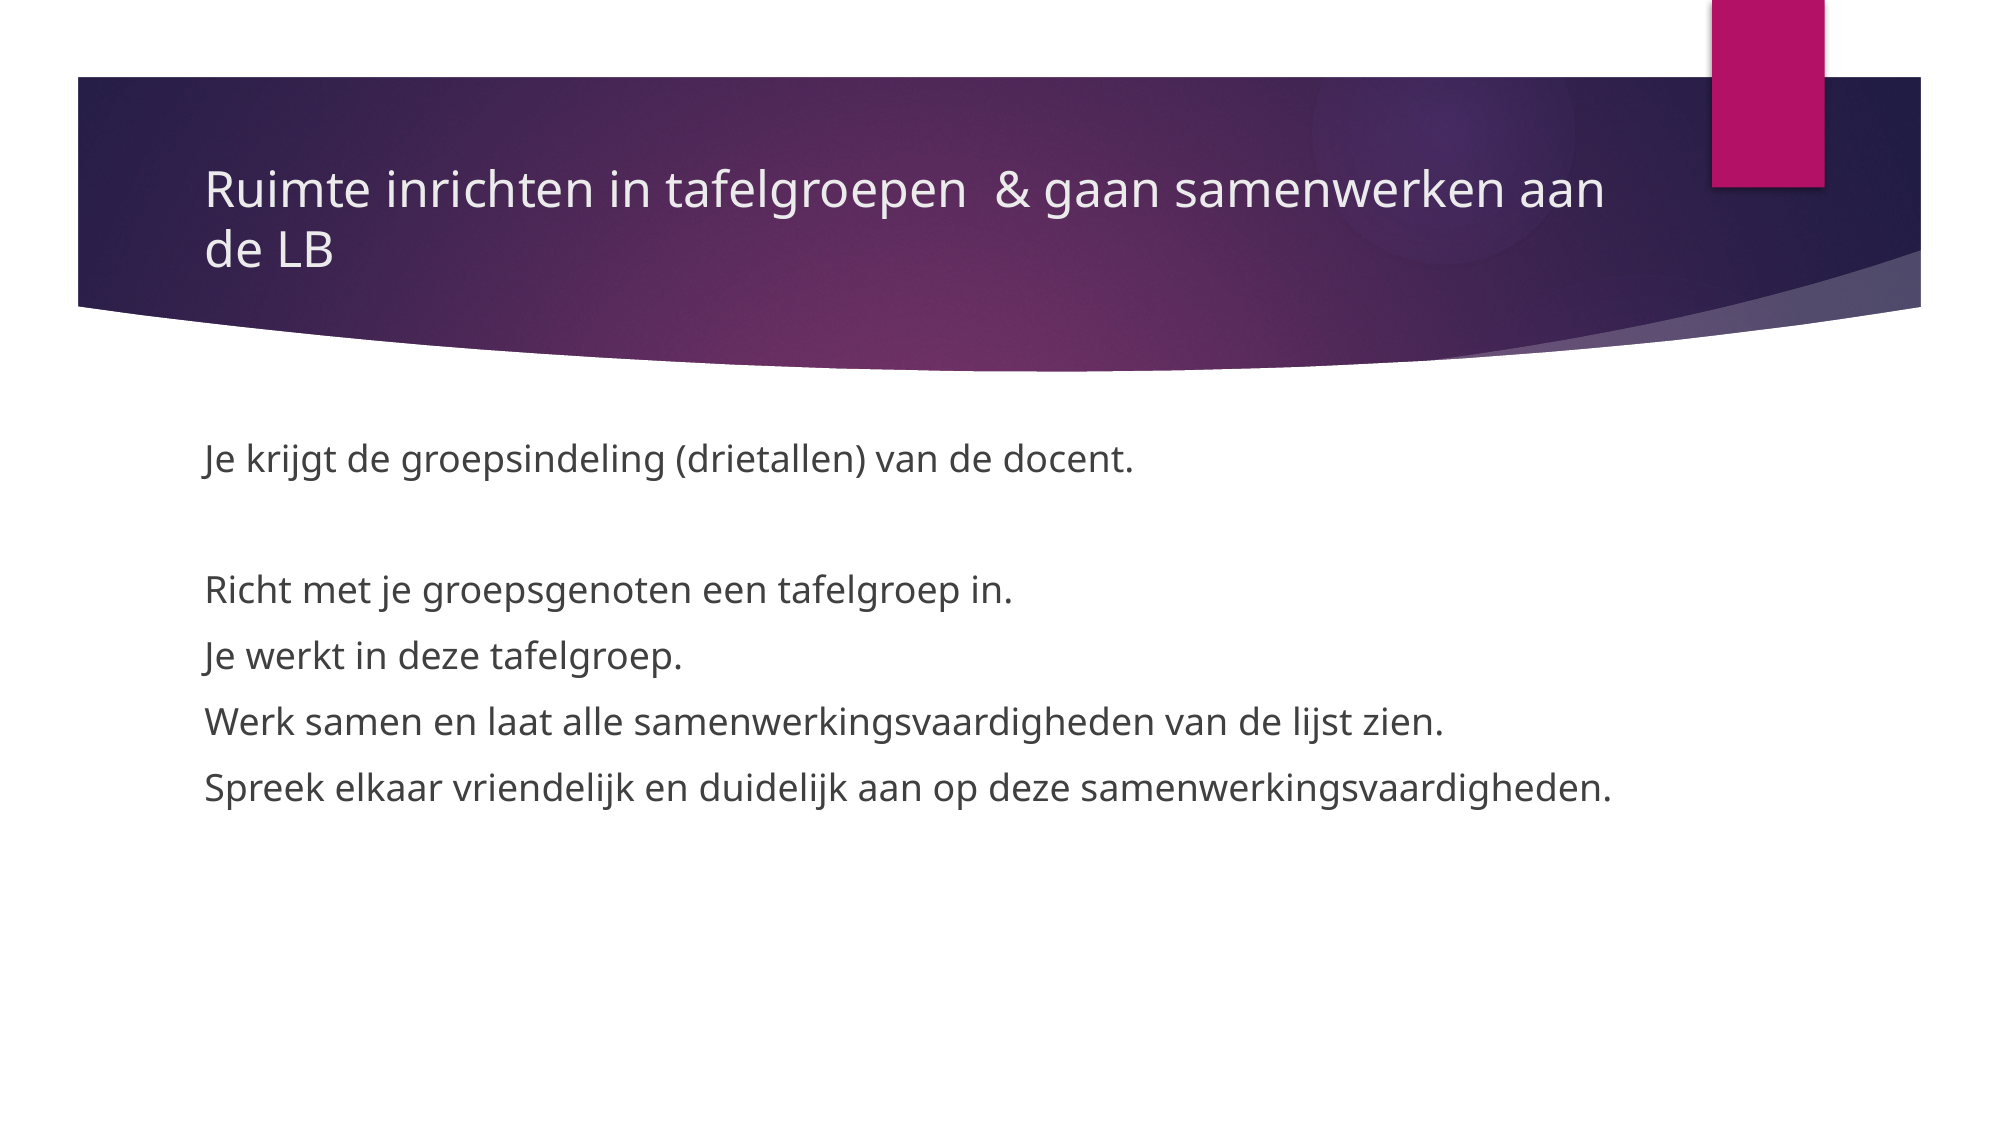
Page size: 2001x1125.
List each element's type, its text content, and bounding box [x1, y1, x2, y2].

title Ruimte inrichten in tafelgroepen & gaan samenwerken aan de LB [189, 159, 1627, 276]
list Je krijgt de groepsindeling (drietallen) van de docent. Richt met je groepsgenoten een tafelgroep in. Je werkt in deze tafelgroep. Werk samen en laat alle samenwerkingsvaardigheden van de lijst zien. Spreek elkaar vriendelijk en duidelijk aan op deze samenwerkingsvaardigheden. [189, 427, 1638, 988]
